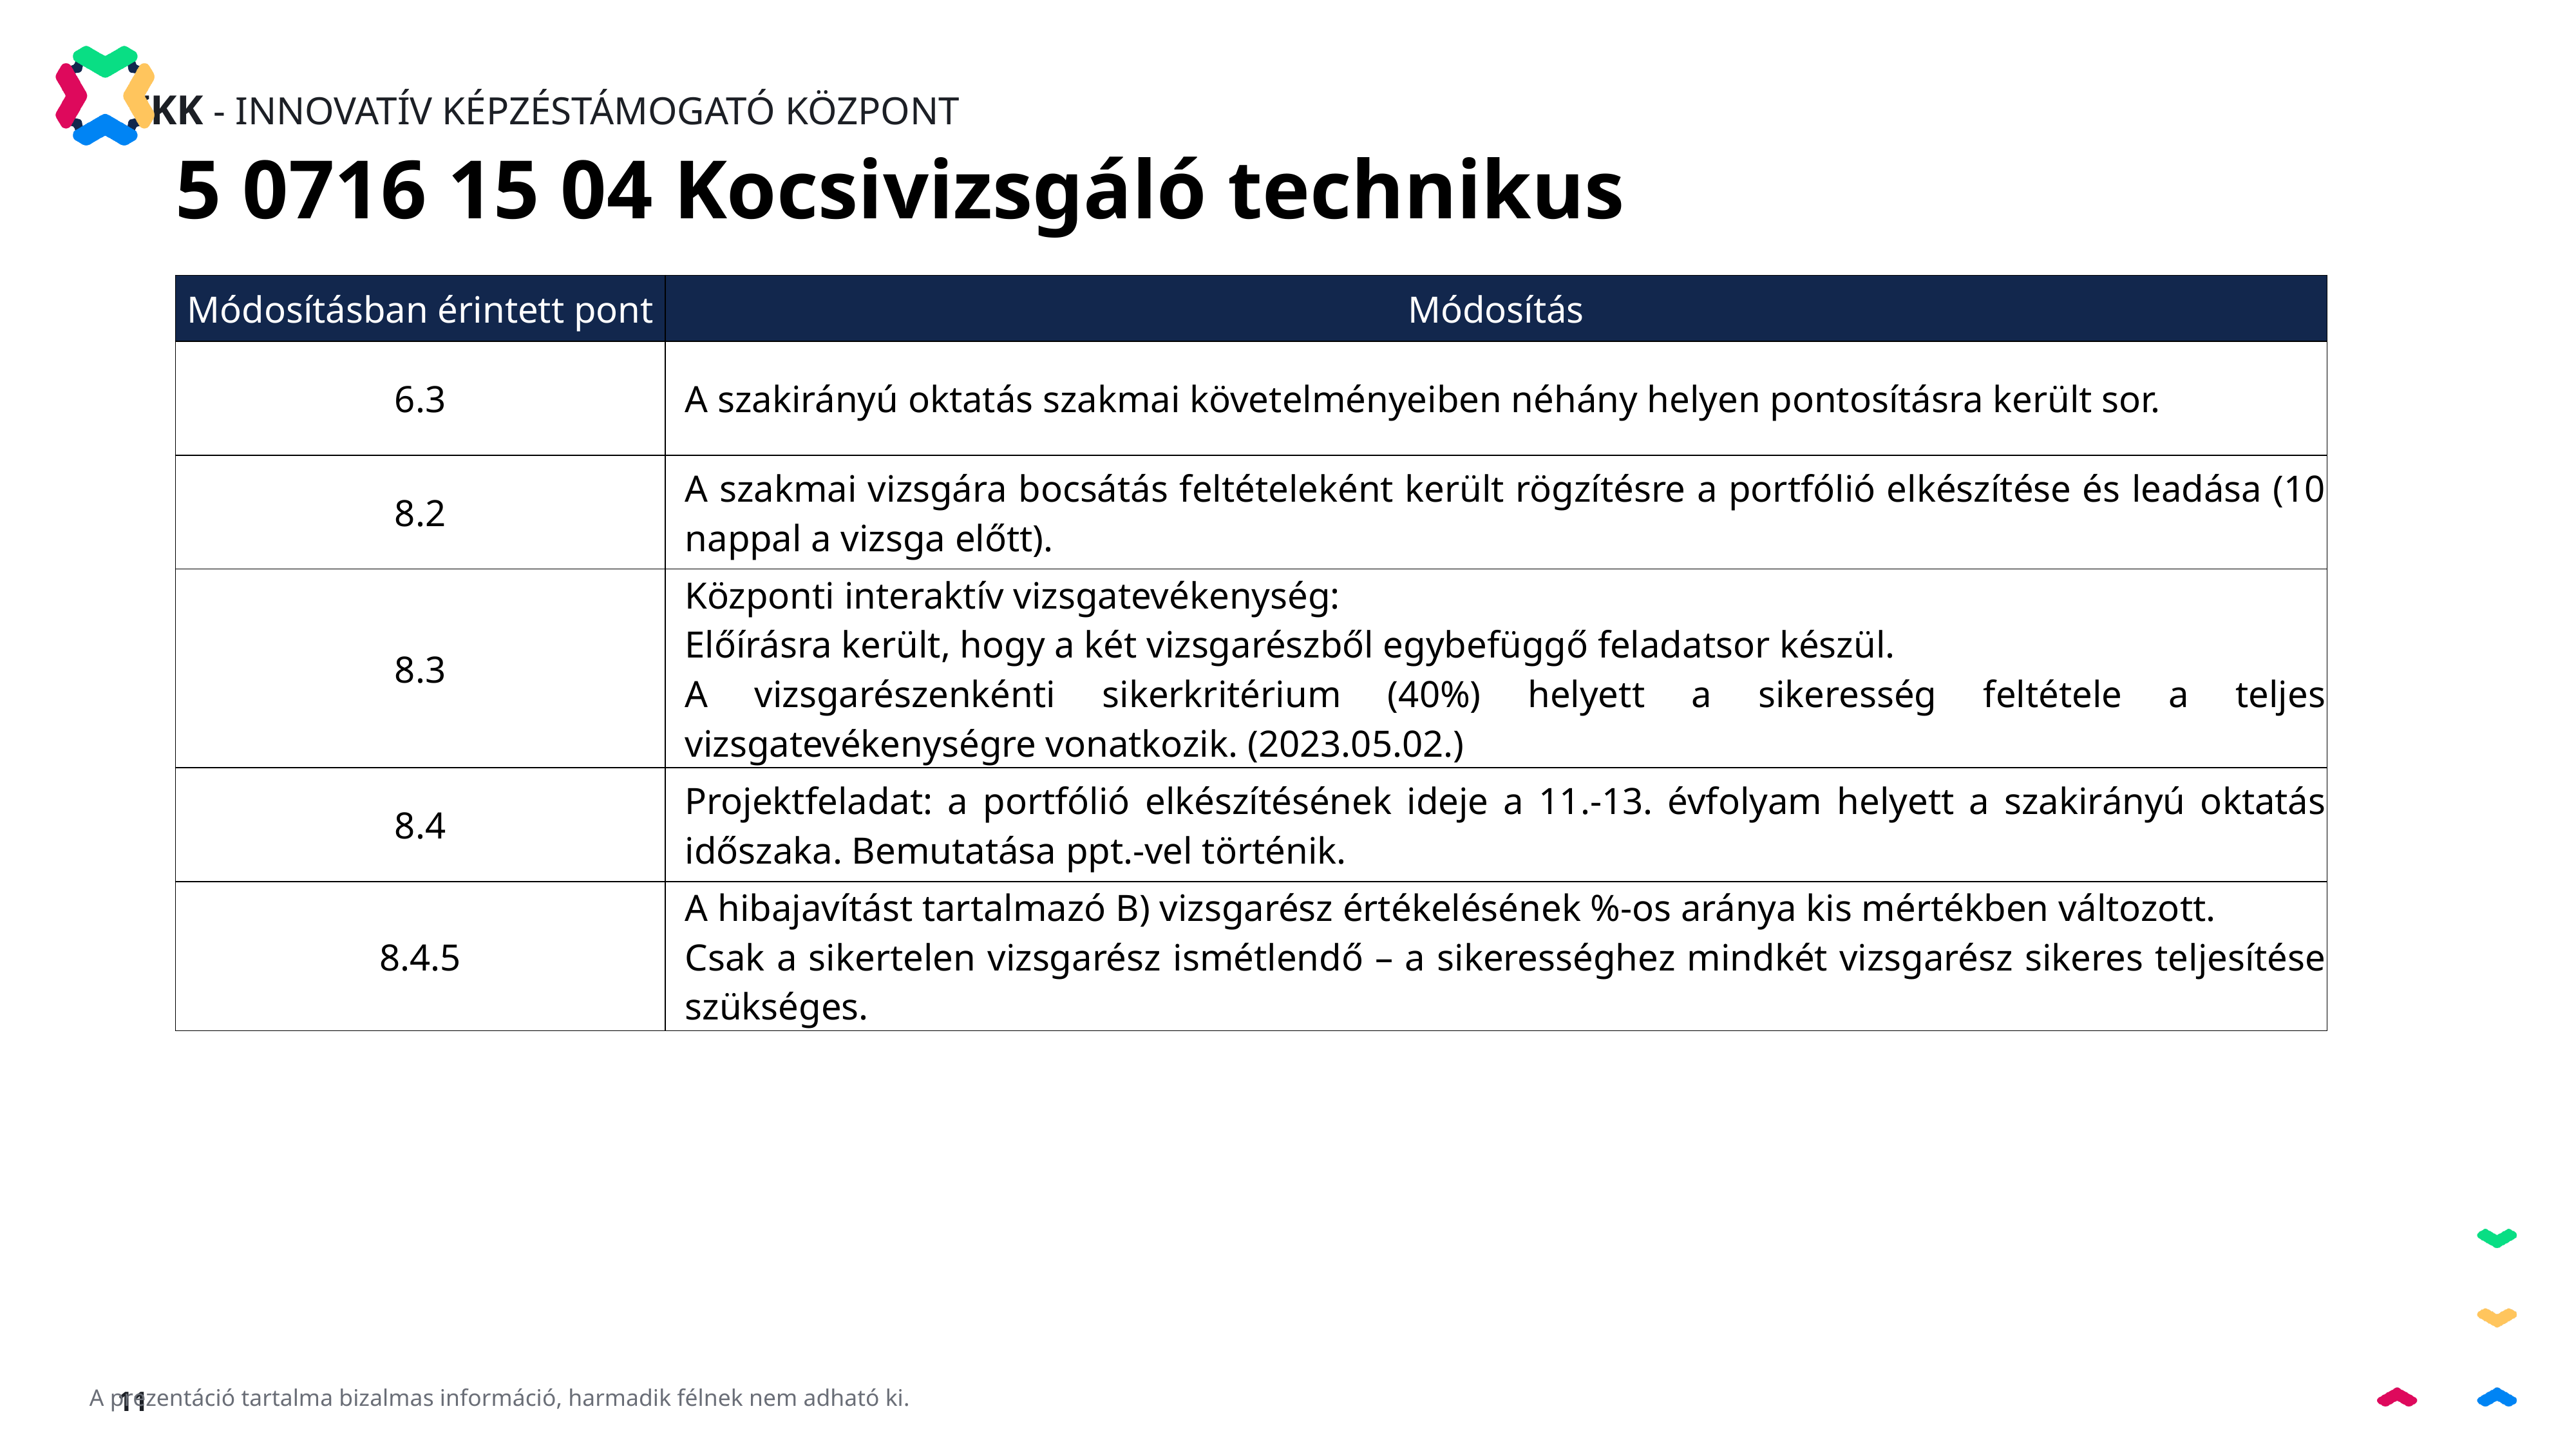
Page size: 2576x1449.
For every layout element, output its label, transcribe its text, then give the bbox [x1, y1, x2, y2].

table_cell A hibajavítást tartalmazó B) vizsgarész értékelésének %-os aránya kis mértékben változott. Csak a sikertelen vizsgarész ismétlendő – a sikerességhez mindkét vizsgarész sikeres teljesítése szükséges. [666, 882, 2327, 1030]
list 5 0716 15 04 Kocsivizsgáló technikus [175, 138, 2335, 220]
table_cell 8.2 [176, 456, 665, 569]
table_cell A szakirányú oktatás szakmai követelményeiben néhány helyen pontosításra került sor. [666, 342, 2327, 455]
table_cell 8.4 [176, 768, 665, 881]
table_header Módosítás [666, 276, 2327, 341]
table_header Módosításban érintett pont [176, 276, 665, 341]
table_cell A szakmai vizsgára bocsátás feltételeként került rögzítésre a portfólió elkészítése és leadása (10 nappal a vizsga előtt). [666, 456, 2327, 569]
table_cell 6.3 [176, 342, 665, 455]
picture [2377, 1229, 2517, 1406]
table_cell 8.3 [176, 569, 665, 767]
table_cell Projektfeladat: a portfólió elkészítésének ideje a 11.-13. évfolyam helyett a szakirányú oktatás időszaka. Bemutatása ppt.-vel történik. [666, 768, 2327, 881]
table_cell 8.4.5 [176, 882, 665, 1030]
picture [55, 46, 155, 146]
table_cell Központi interaktív vizsgatevékenység: Előírásra került, hogy a két vizsgarészből egybefüggő feladatsor készül. A vizsgarészenkénti sikerkritérium (40%) helyett a sikeresség feltétele a teljes vizsgatevékenységre vonatkozik. (2023.05.02.) [666, 569, 2327, 767]
